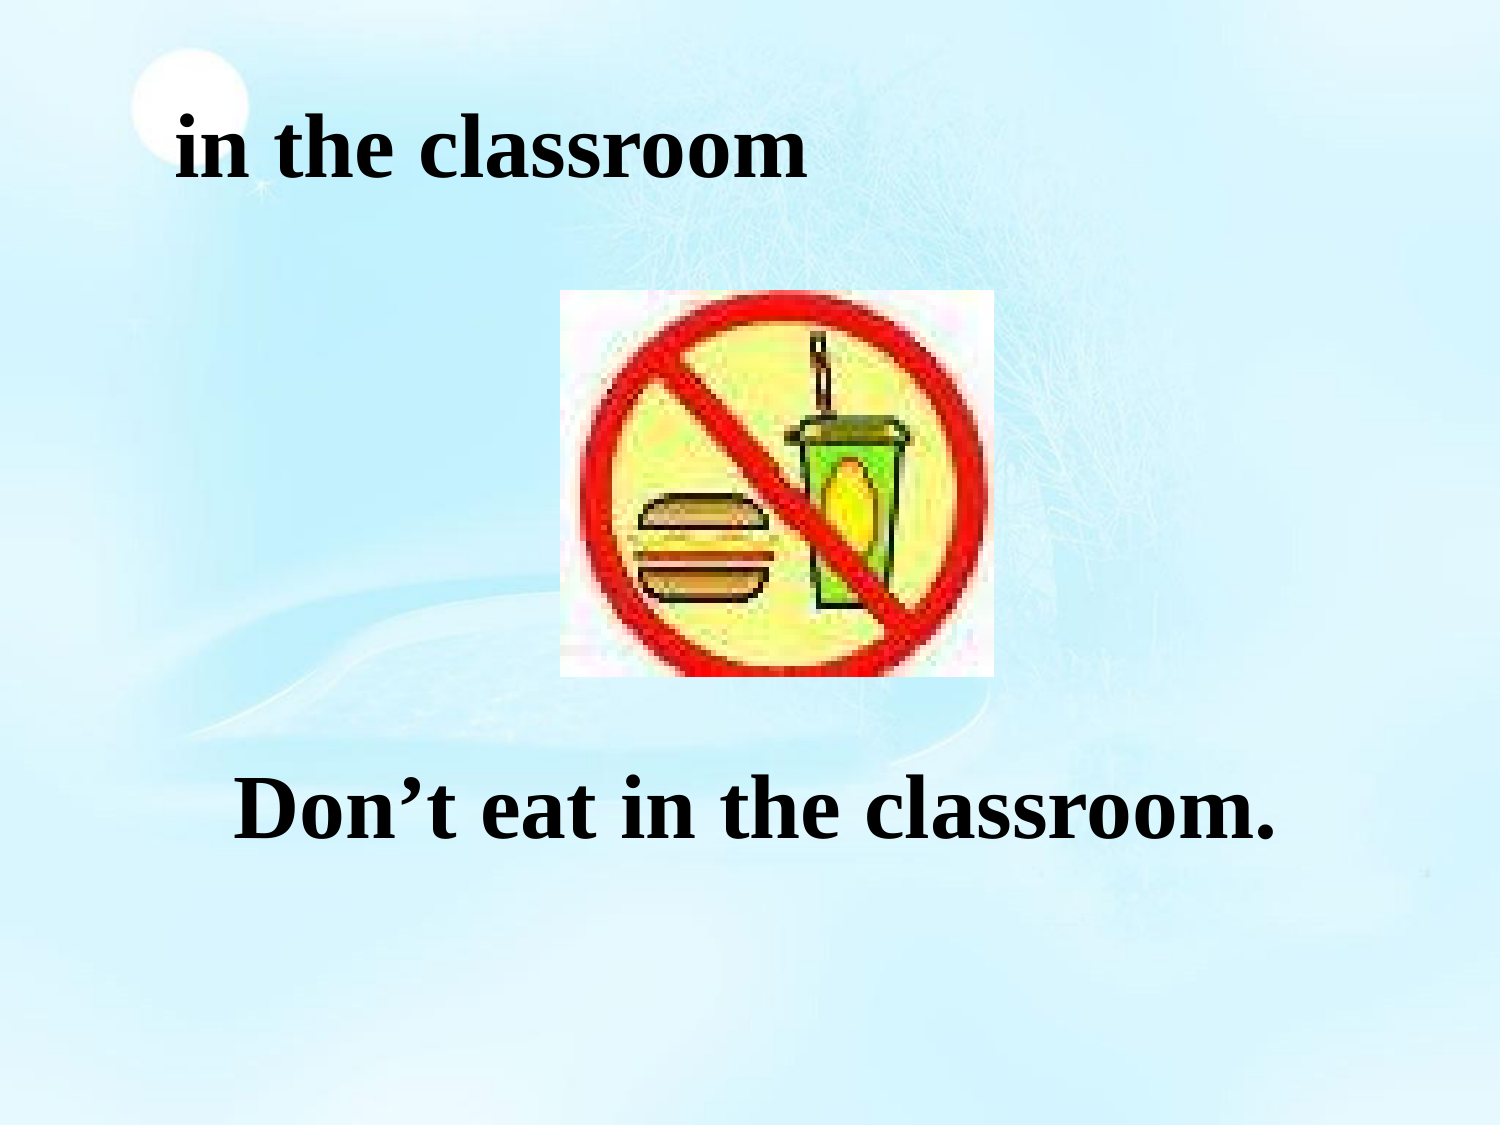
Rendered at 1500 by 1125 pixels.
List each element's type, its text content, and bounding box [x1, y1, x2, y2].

picture [0, 0, 1500, 1125]
text_box in the classroom [159, 78, 964, 203]
text_box Don’t eat in the classroom. [218, 739, 1406, 865]
